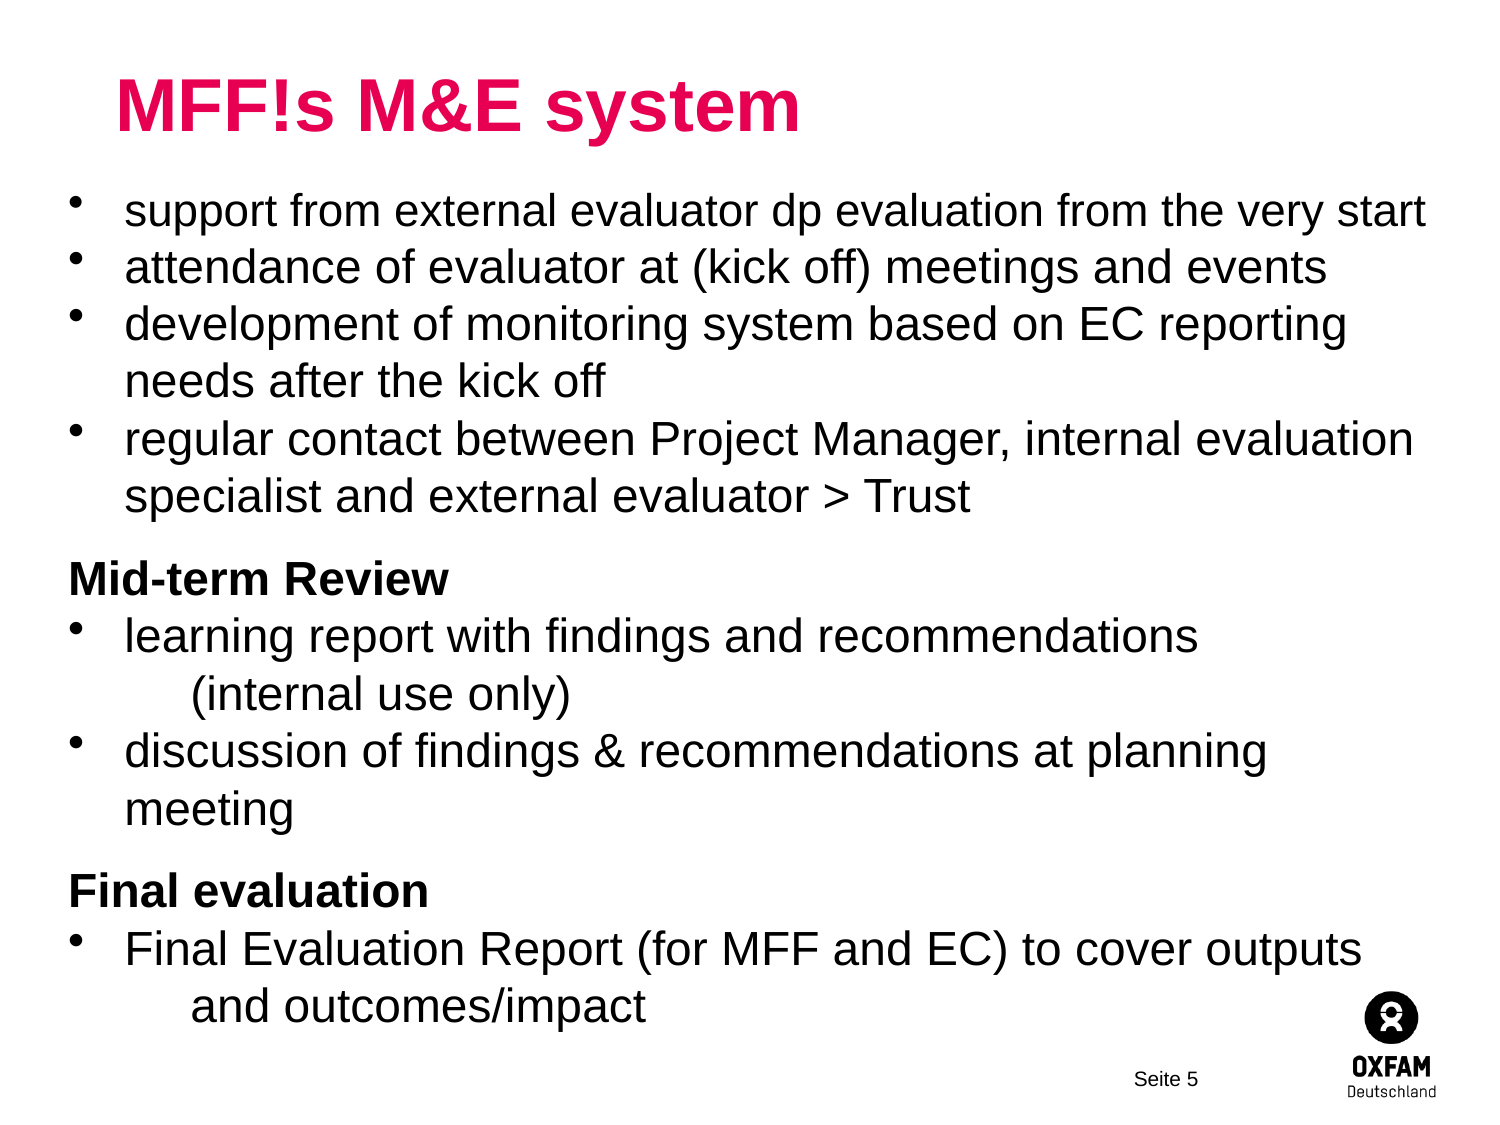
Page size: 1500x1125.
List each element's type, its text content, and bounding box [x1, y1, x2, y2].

picture [1342, 985, 1441, 1103]
list support from external evaluator dp evaluation from the very start attendance of evaluator at (kick off) meetings and events development of monitoring system based on EC reporting needs after the kick off regular contact between Project Manager, internal evaluation specialist and external evaluator > Trust Mid-term Review learning report with findings and recommendations (internal use only) discussion of findings & recommendations at planning meeting Final evaluation Final Evaluation Report (for MFF and EC) to cover outputs and outcomes/impact [53, 172, 1447, 922]
title MFF!s M&E system [100, 30, 1483, 173]
